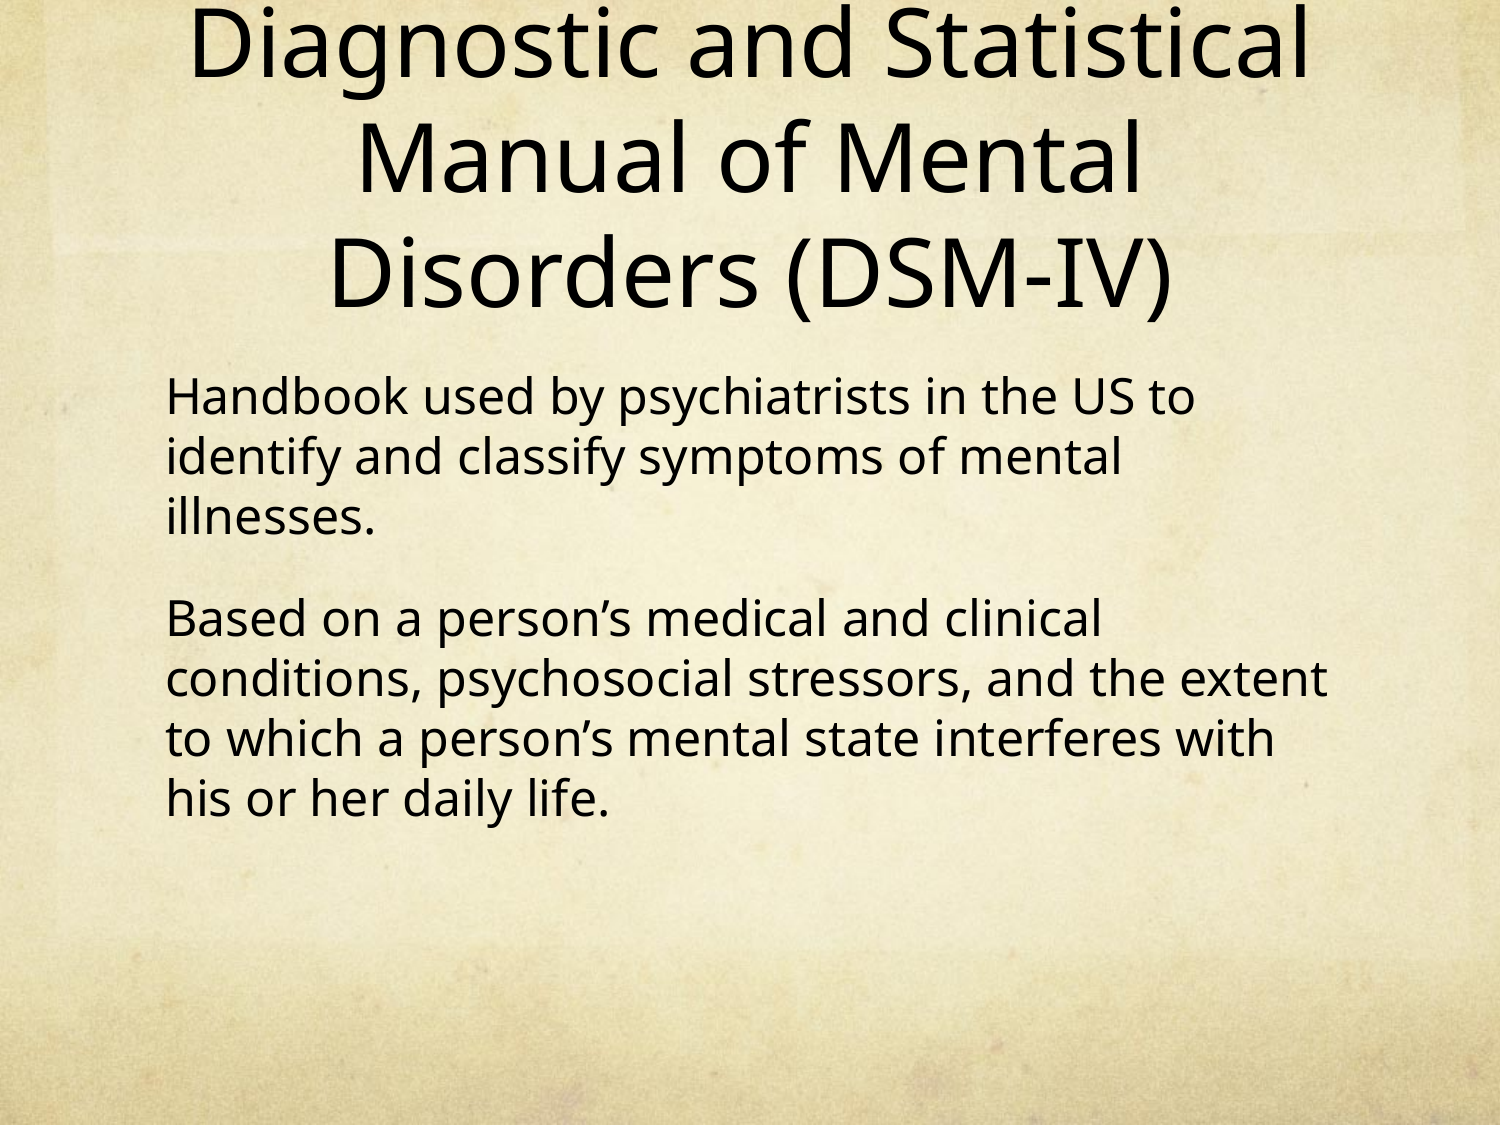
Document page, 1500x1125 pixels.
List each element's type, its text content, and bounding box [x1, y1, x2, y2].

title Diagnostic and Statistical Manual of Mental Disorders (DSM-IV) [150, 82, 1350, 225]
list Handbook used by psychiatrists in the US to identify and classify symptoms of mental illnesses. Based on a person’s medical and clinical conditions, psychosocial stressors, and the extent to which a person’s mental state interferes with his or her daily life. [150, 357, 1350, 1023]
picture [0, 0, 1500, 1125]
